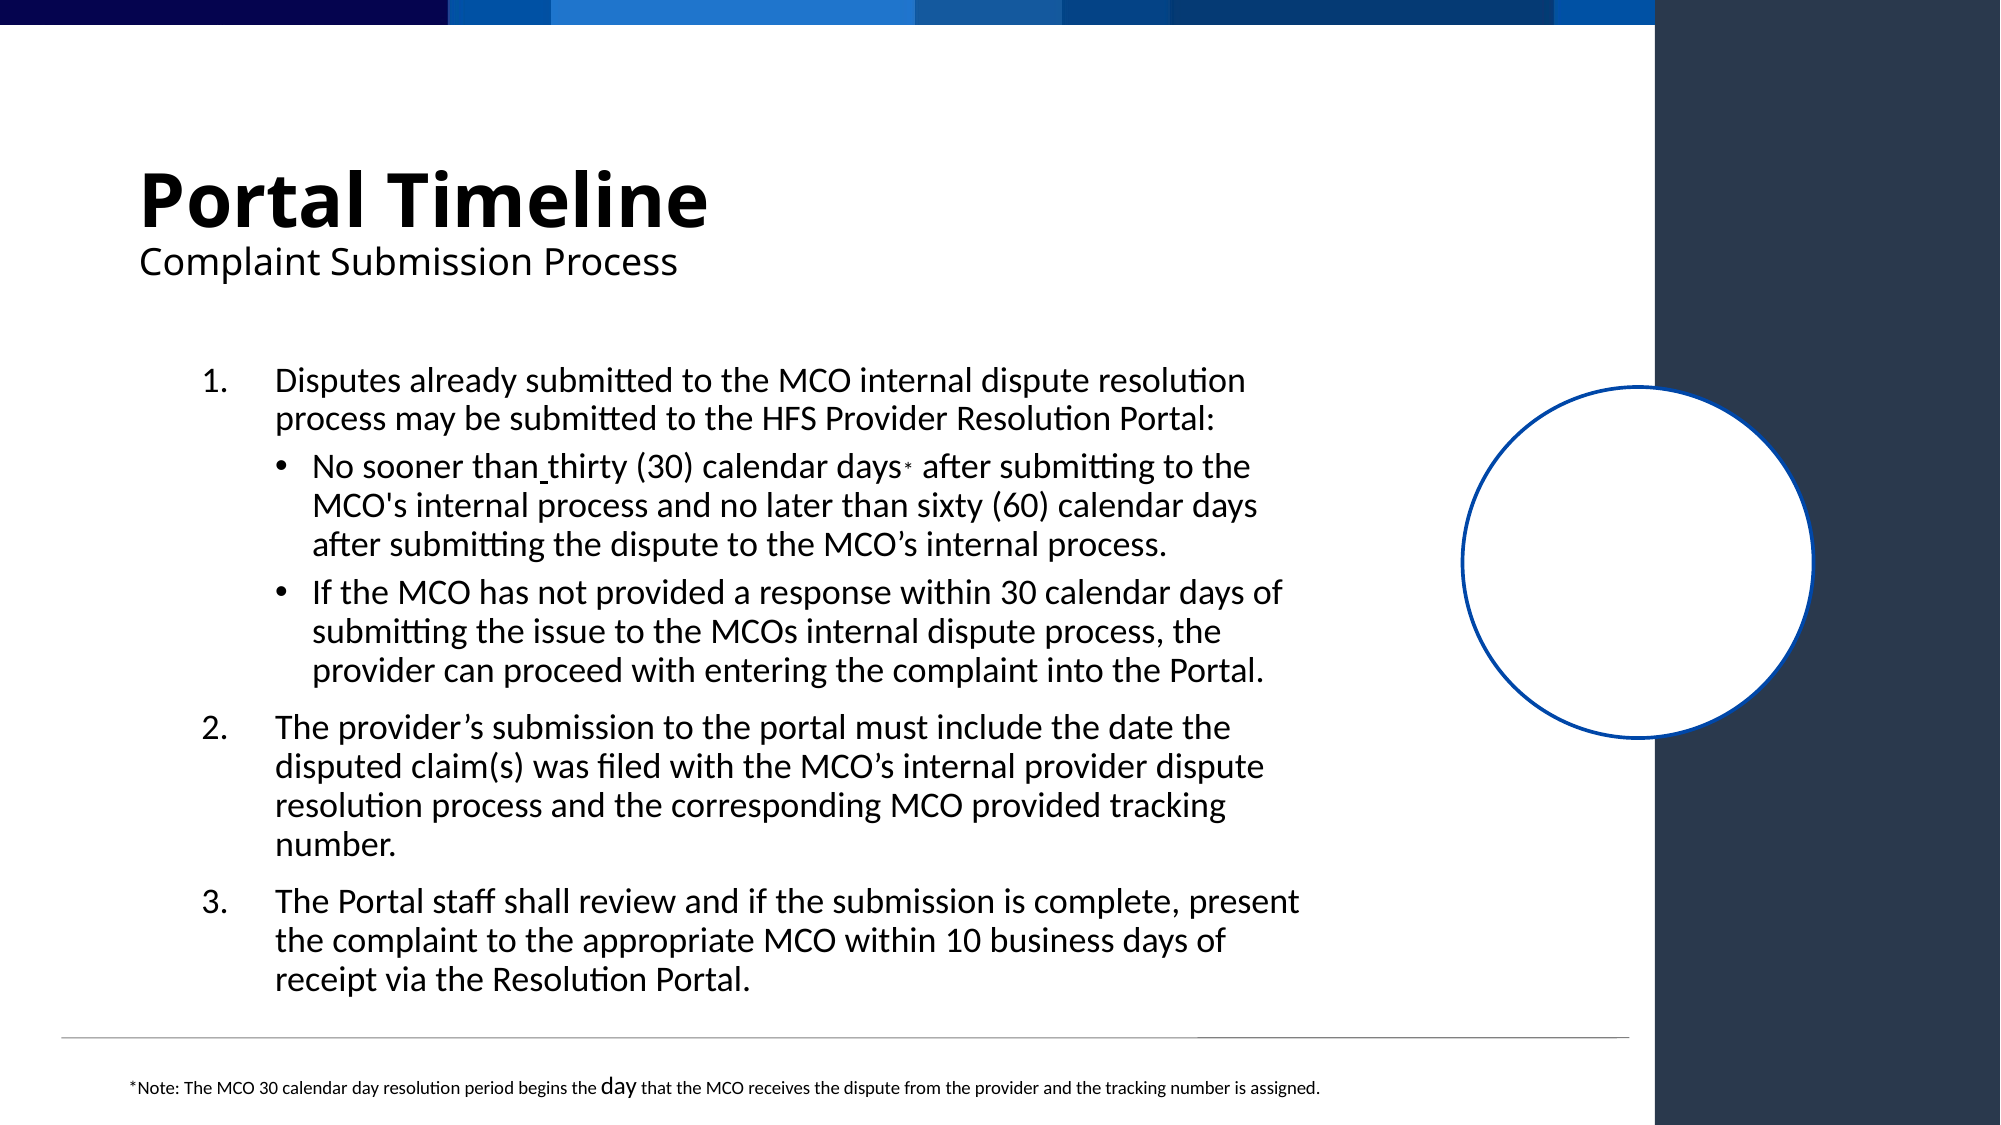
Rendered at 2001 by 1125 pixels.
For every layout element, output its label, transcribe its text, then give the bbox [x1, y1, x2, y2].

list Disputes already submitted to the MCO internal dispute resolution process may be submitted to the HFS Provider Resolution Portal: No sooner than thirty (30) calendar days* after submitting to the MCO's internal process and no later than sixty (60) calendar days after submitting the dispute to the MCO’s internal process. If the MCO has not provided a response within 30 calendar days of submitting the issue to the MCOs internal dispute process, the provider can proceed with entering the complaint into the Portal. The provider’s submission to the portal must include the date the disputed claim(s) was filed with the MCO’s internal provider dispute resolution process and the corresponding MCO provided tracking number. The Portal staff shall review and if the submission is complete, present the complaint to the appropriate MCO within 10 business days of receipt via the Resolution Portal. [186, 291, 1350, 1010]
text_box [0, 0, 1655, 25]
text_box [1461, 385, 1815, 740]
text_box *Note: The MCO 30 calendar day resolution period begins the day that the MCO receives the dispute from the provider and the tracking number is assigned. [113, 1061, 1576, 1107]
text_box [1654, 0, 2000, 1125]
title Portal Timeline Complaint Submission Process [123, 114, 1350, 332]
